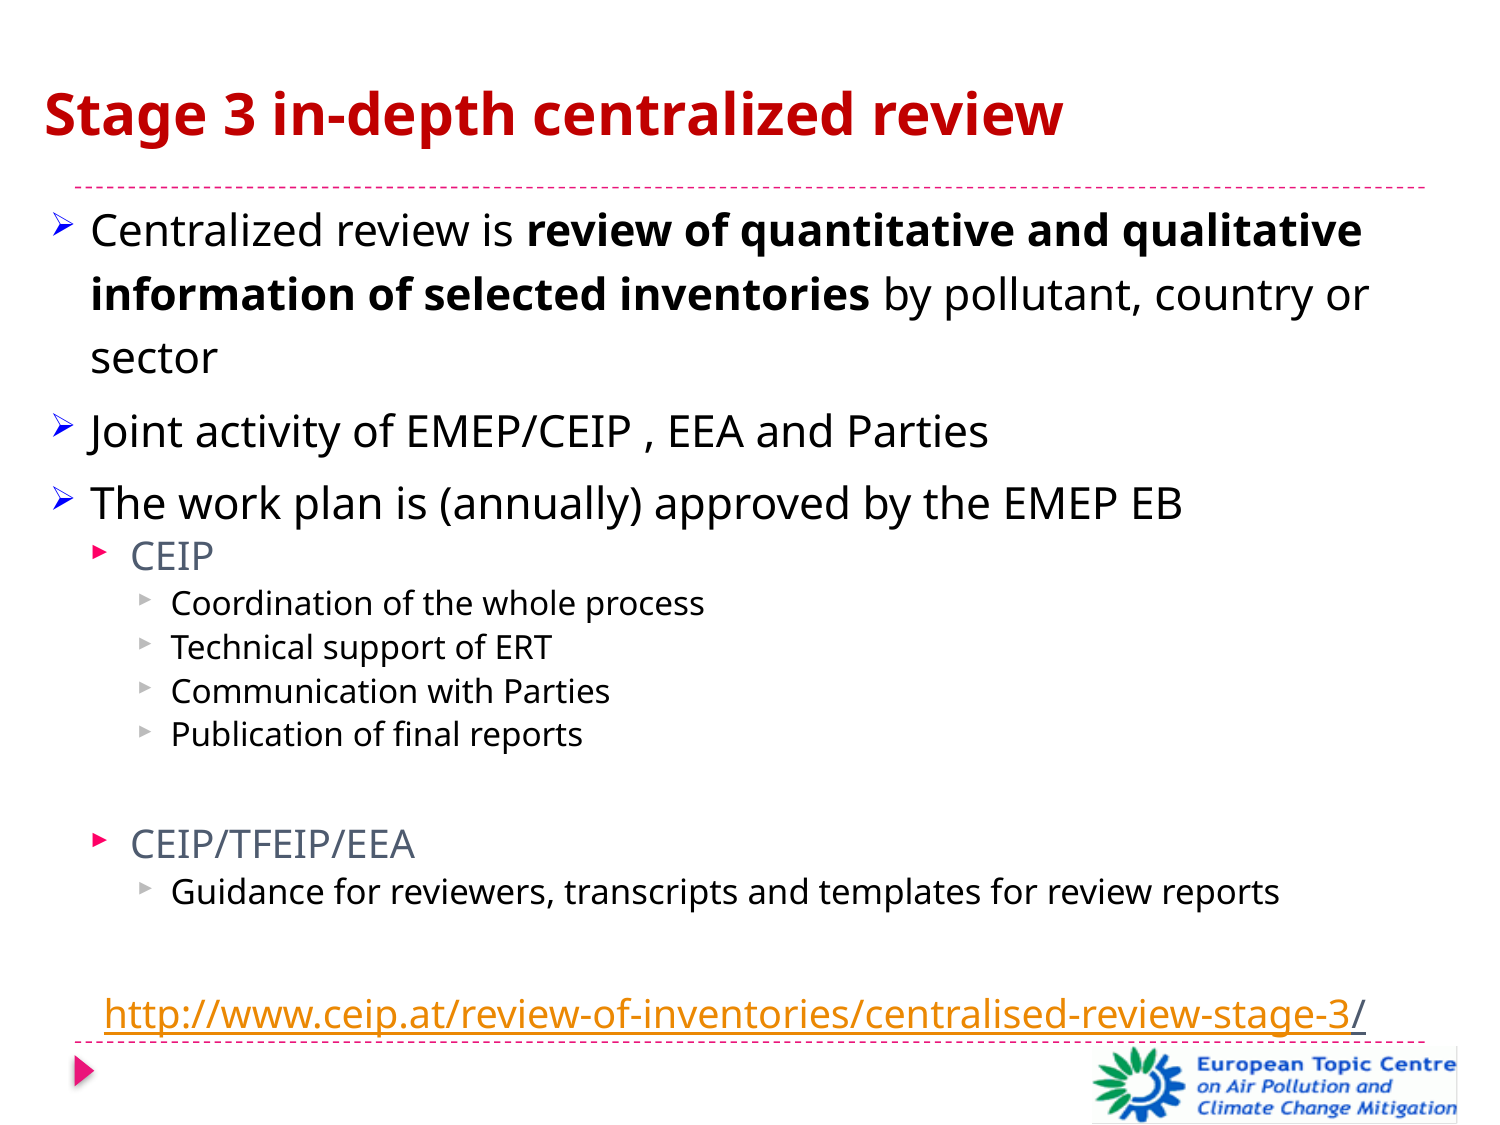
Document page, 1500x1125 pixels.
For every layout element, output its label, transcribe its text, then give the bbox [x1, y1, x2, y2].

title Stage 3 in-depth centralized review [29, 30, 1477, 155]
picture [1092, 1047, 1459, 1125]
list Centralized review is review of quantitative and qualitative information of selected inventories by pollutant, country or sector Joint activity of EMEP/CEIP , EEA and Parties The work plan is (annually) approved by the EMEP EB CEIP Coordination of the whole process Technical support of ERT Communication with Parties Publication of final reports CEIP/TFEIP/EEA Guidance for reviewers, transcripts and templates for review reports http://www.ceip.at/review-of-inventories/centralised-review-stage-3/ [35, 184, 1500, 1047]
